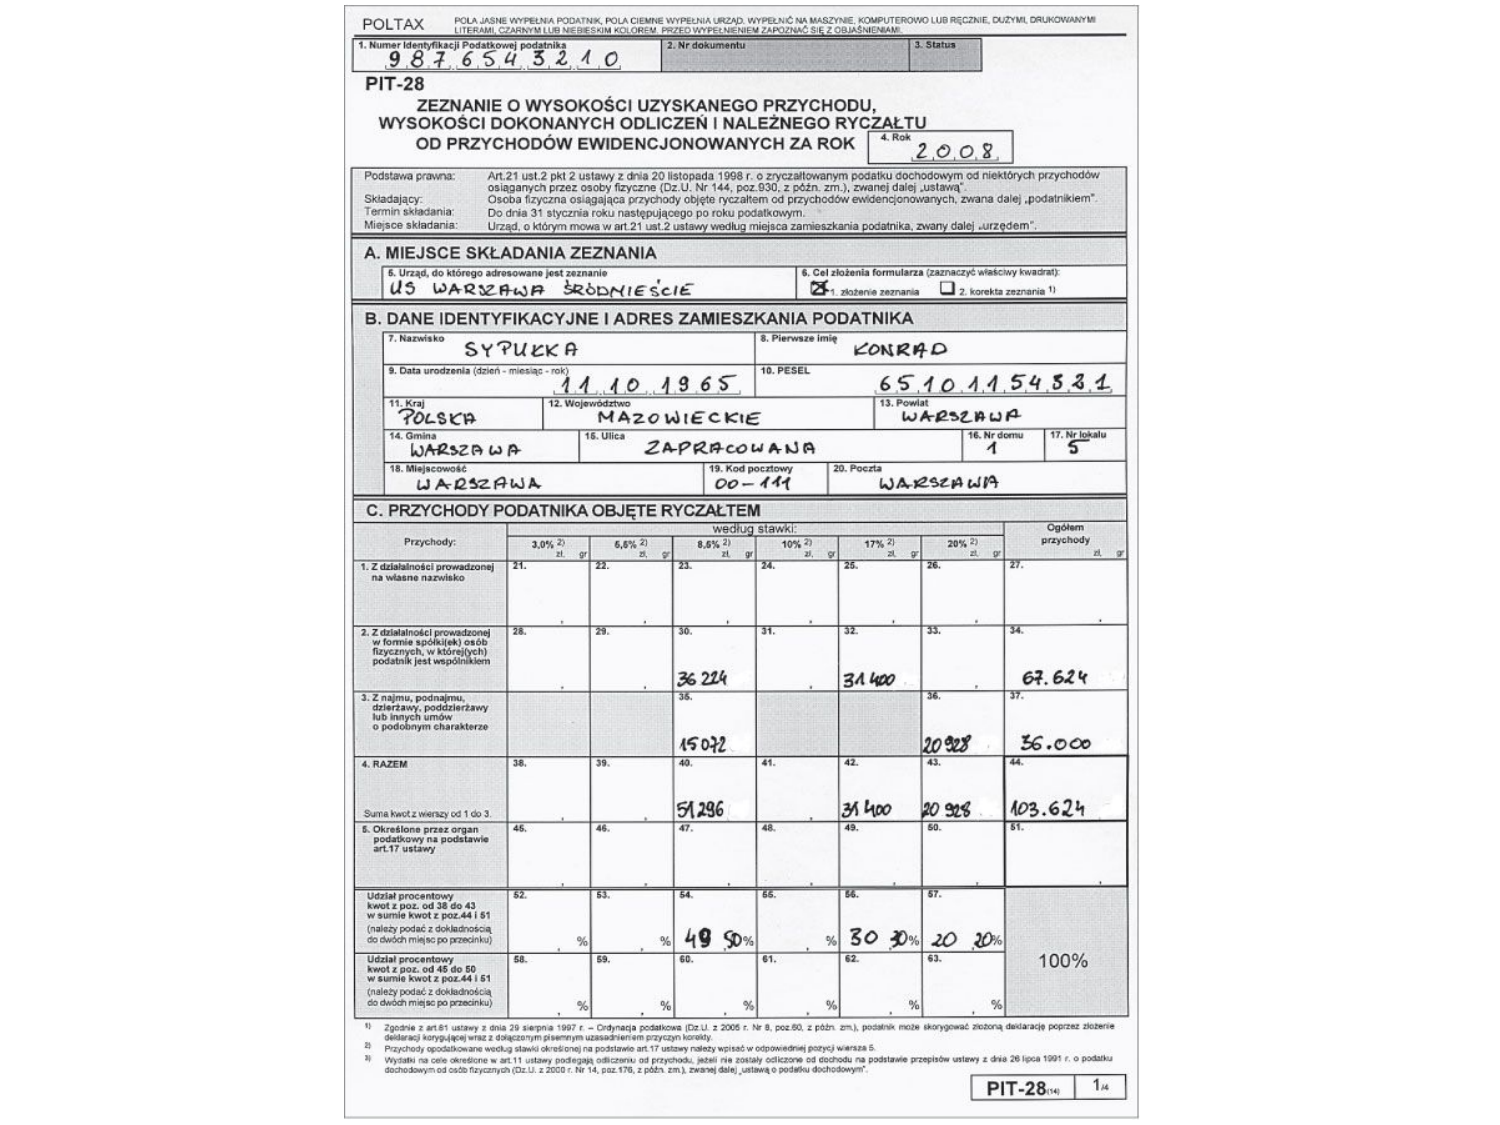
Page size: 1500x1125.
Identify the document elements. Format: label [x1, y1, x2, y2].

picture [344, 4, 1141, 1120]
